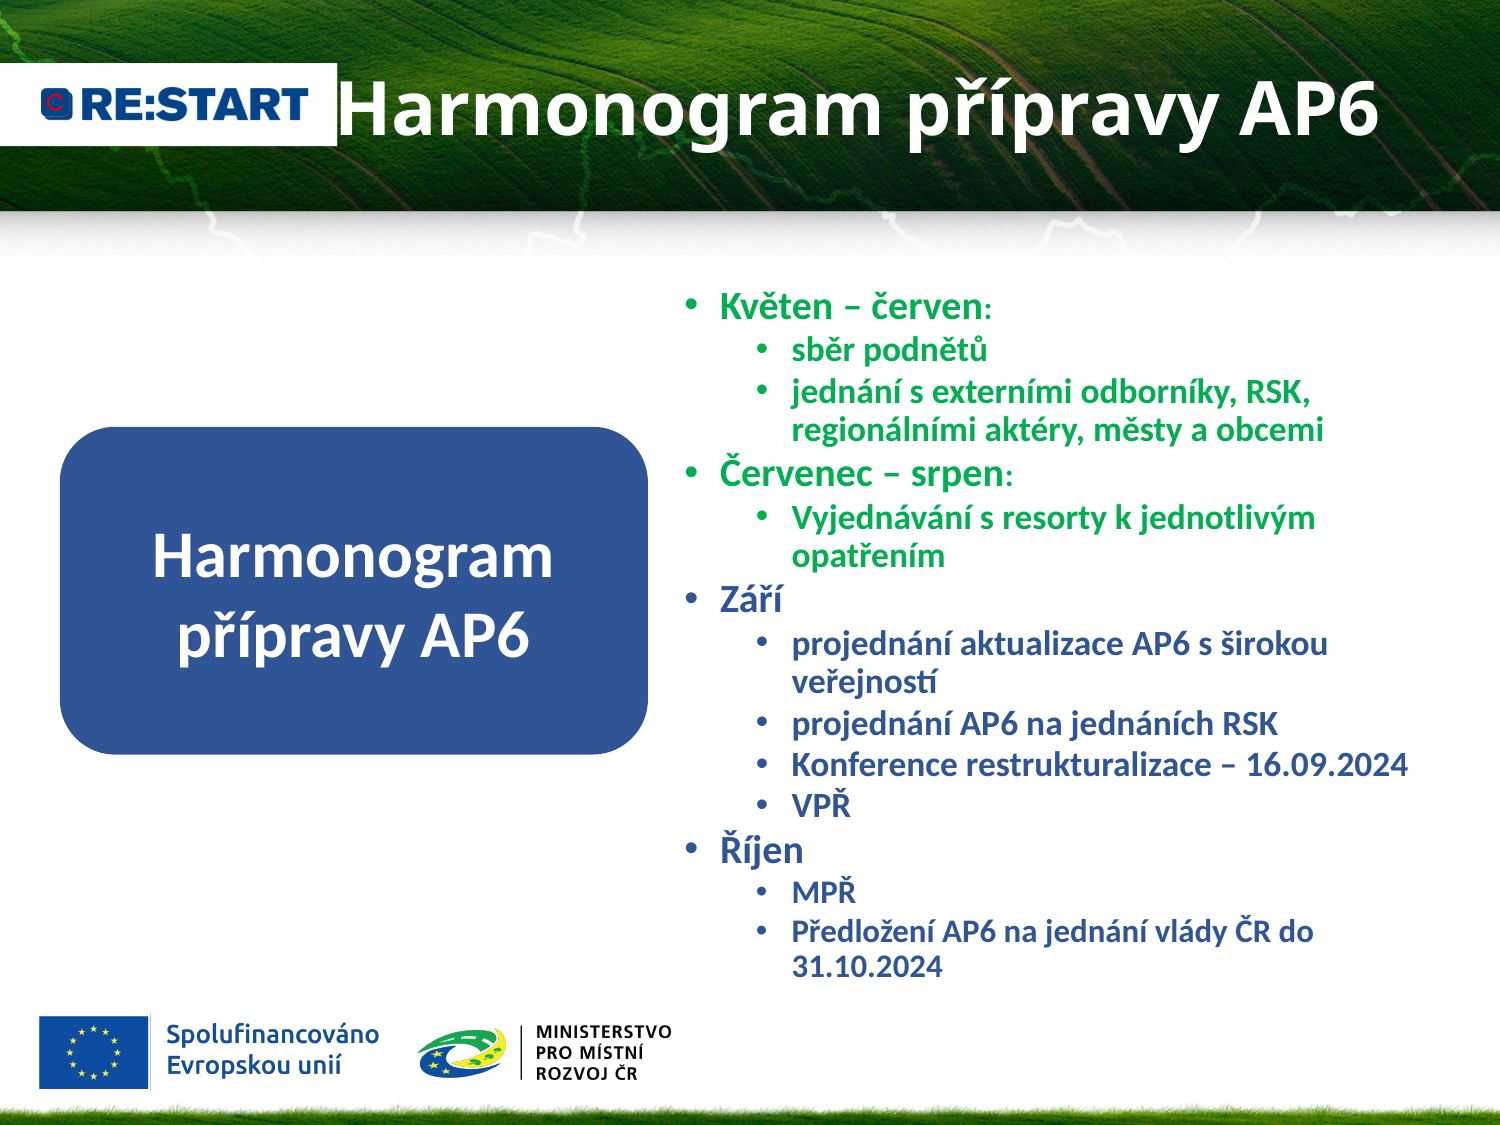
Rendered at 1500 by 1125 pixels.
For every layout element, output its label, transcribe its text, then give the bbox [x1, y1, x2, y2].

picture [0, 0, 1500, 1125]
title Harmonogram přípravy AP6 [103, 34, 1397, 188]
text_box Harmonogram přípravy AP6 [59, 426, 648, 755]
list Květen – červen: sběr podnětů jednání s externími odborníky, RSK, regionálními aktéry, městy a obcemi Červenec – srpen: Vyjednávání s resorty k jednotlivým opatřením Září projednání aktualizace AP6 s širokou veřejností projednání AP6 na jednáních RSK Konference restrukturalizace – 16.09.2024 VPŘ Říjen MPŘ Předložení AP6 na jednání vlády ČR do 31.10.2024 [597, 254, 1482, 1003]
